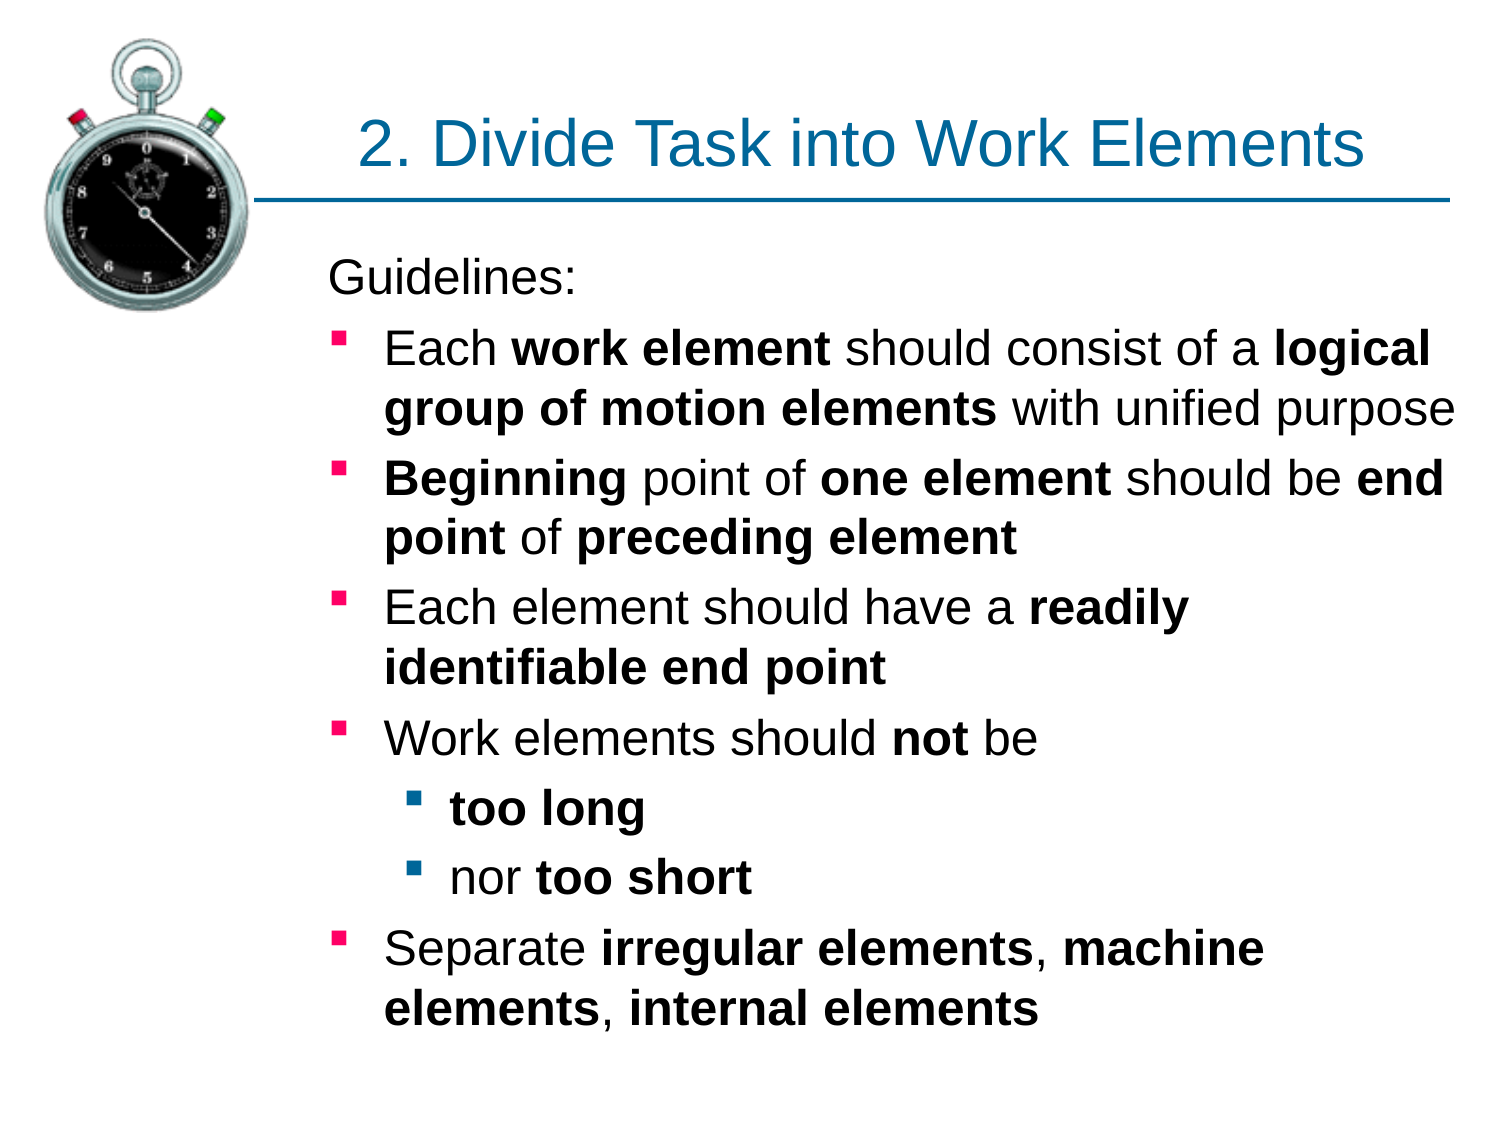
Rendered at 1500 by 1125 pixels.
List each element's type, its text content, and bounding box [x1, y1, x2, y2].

title 2. Divide Task into Work Elements [275, 37, 1450, 188]
picture [37, 37, 254, 313]
list Guidelines: Each work element should consist of a logical group of motion elements with unified purpose Beginning point of one element should be end point of preceding element Each element should have a readily identifiable end point Work elements should not be too long nor too short Separate irregular elements, machine elements, internal elements [312, 237, 1475, 1088]
